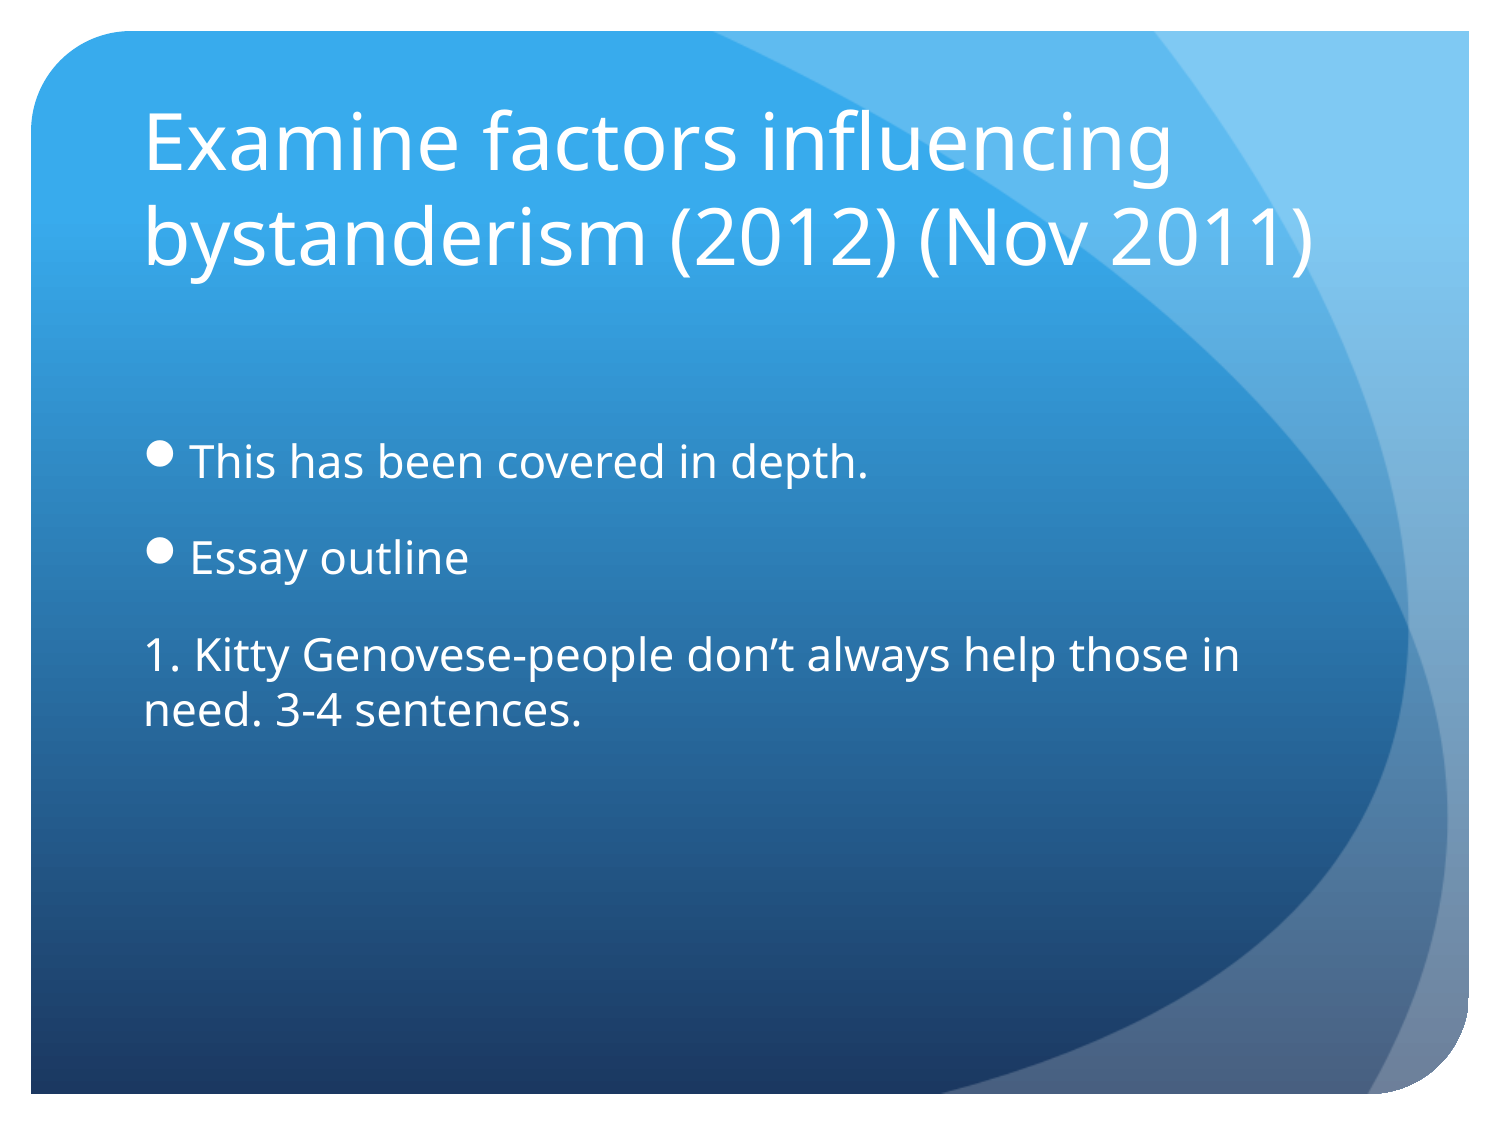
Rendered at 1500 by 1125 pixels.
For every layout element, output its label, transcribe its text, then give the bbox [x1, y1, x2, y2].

picture [24, 30, 1473, 1094]
title Examine factors influencing bystanderism (2012) (Nov 2011) [127, 62, 1372, 385]
list This has been covered in depth. Essay outline 1. Kitty Genovese-people don’t always help those in need. 3-4 sentences. [127, 424, 1372, 991]
